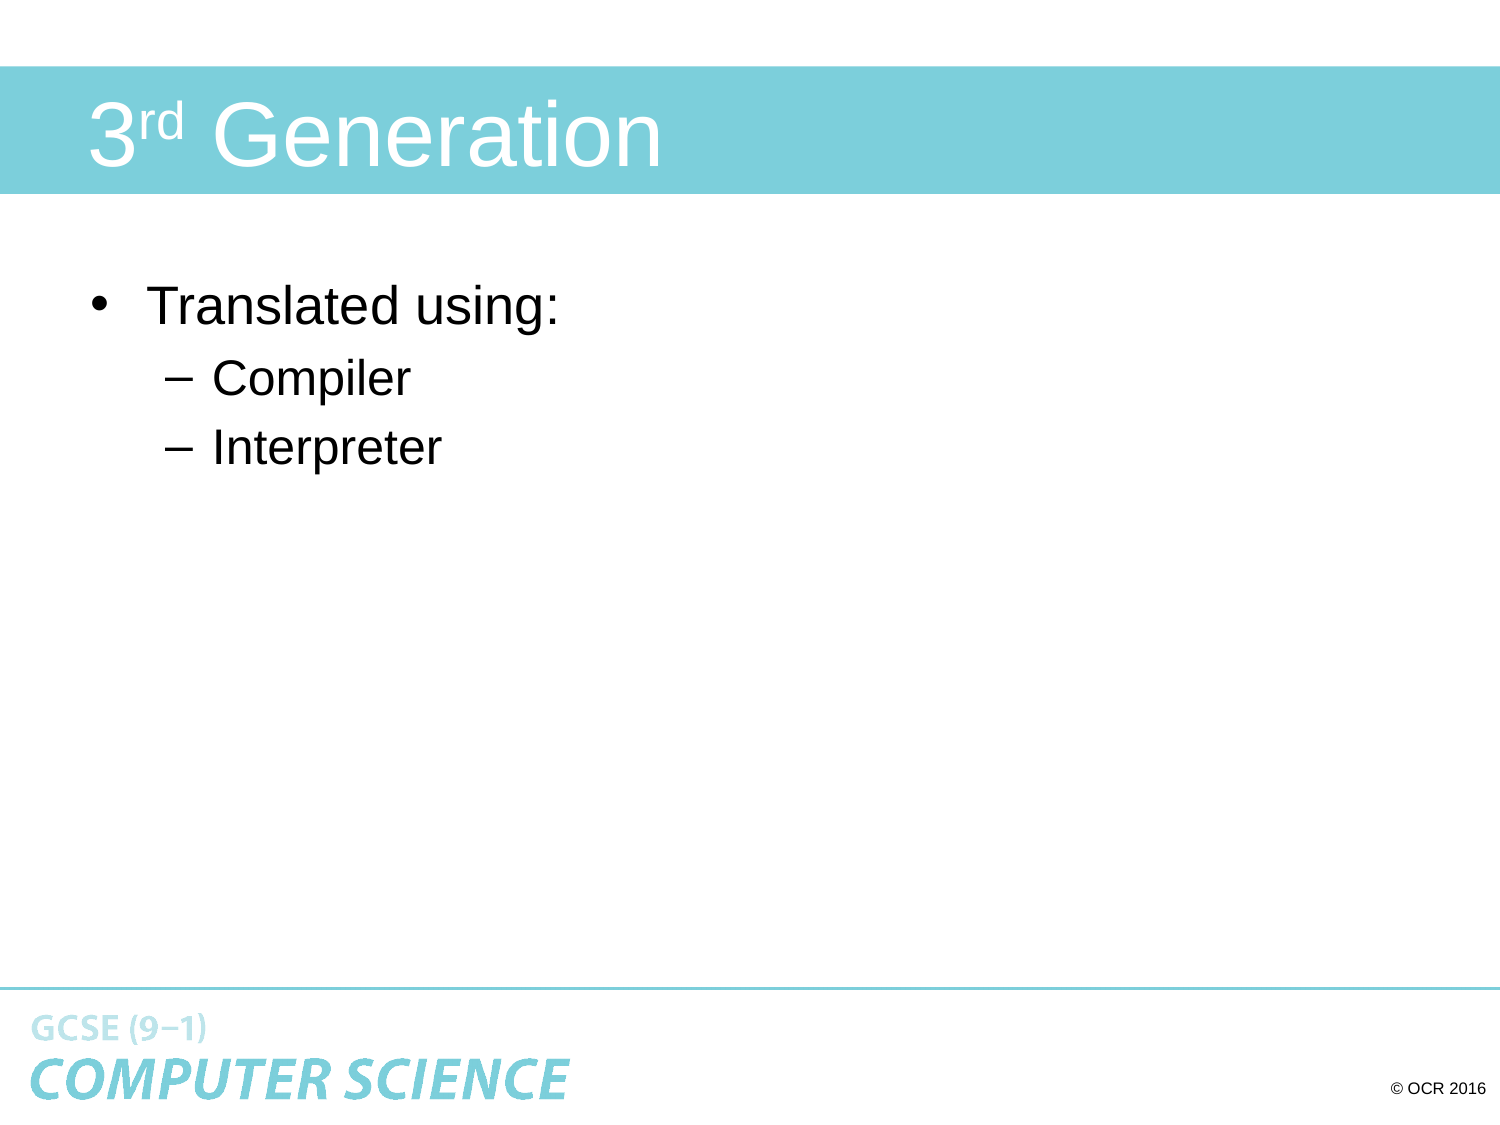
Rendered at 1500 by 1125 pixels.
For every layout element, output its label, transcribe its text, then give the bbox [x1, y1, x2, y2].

list Translated using: Compiler Interpreter [75, 262, 1425, 965]
title 3rd Generation [0, 66, 1500, 194]
picture [0, 987, 1500, 1124]
